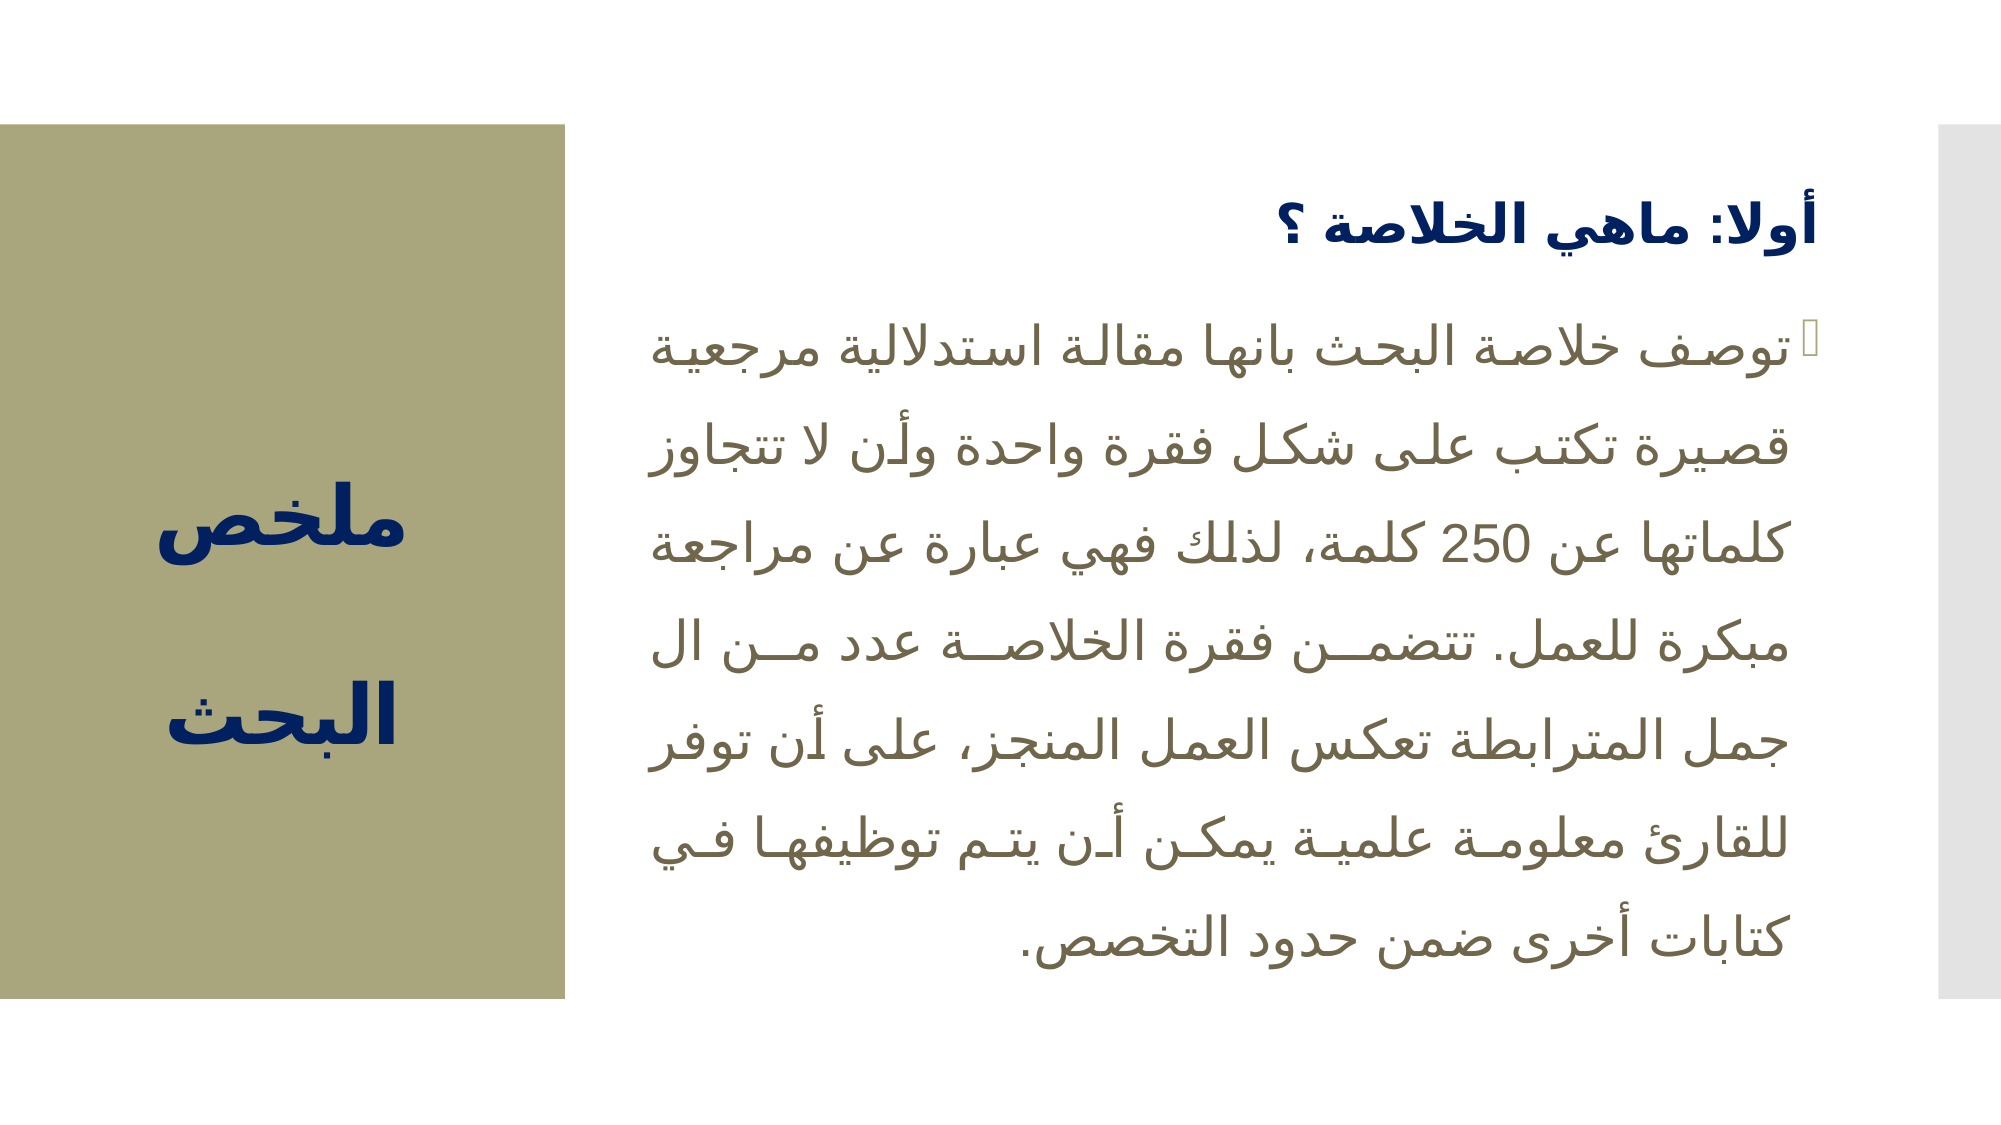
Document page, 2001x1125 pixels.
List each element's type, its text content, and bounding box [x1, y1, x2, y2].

list أولا: ماهي الخلاصة ؟ توصف خلاصة البحث بانها مقالة استدلالية مرجعية قصيرة تكتب على شكل فقرة واحدة وأن لا تتجاوز كلماتها عن 250 كلمة، لذلك فهي عبارة عن مراجعة مبكرة للعمل. تتضمن فقرة الخلاصة عدد من ال جمل المترابطة تعكس العمل المنجز، على أن توفر للقارئ معلومة علمية يمكن أن يتم توظيفها في كتابات أخرى ضمن حدود التخصص. [634, 141, 1835, 982]
title ملخص البحث [41, 184, 525, 940]
